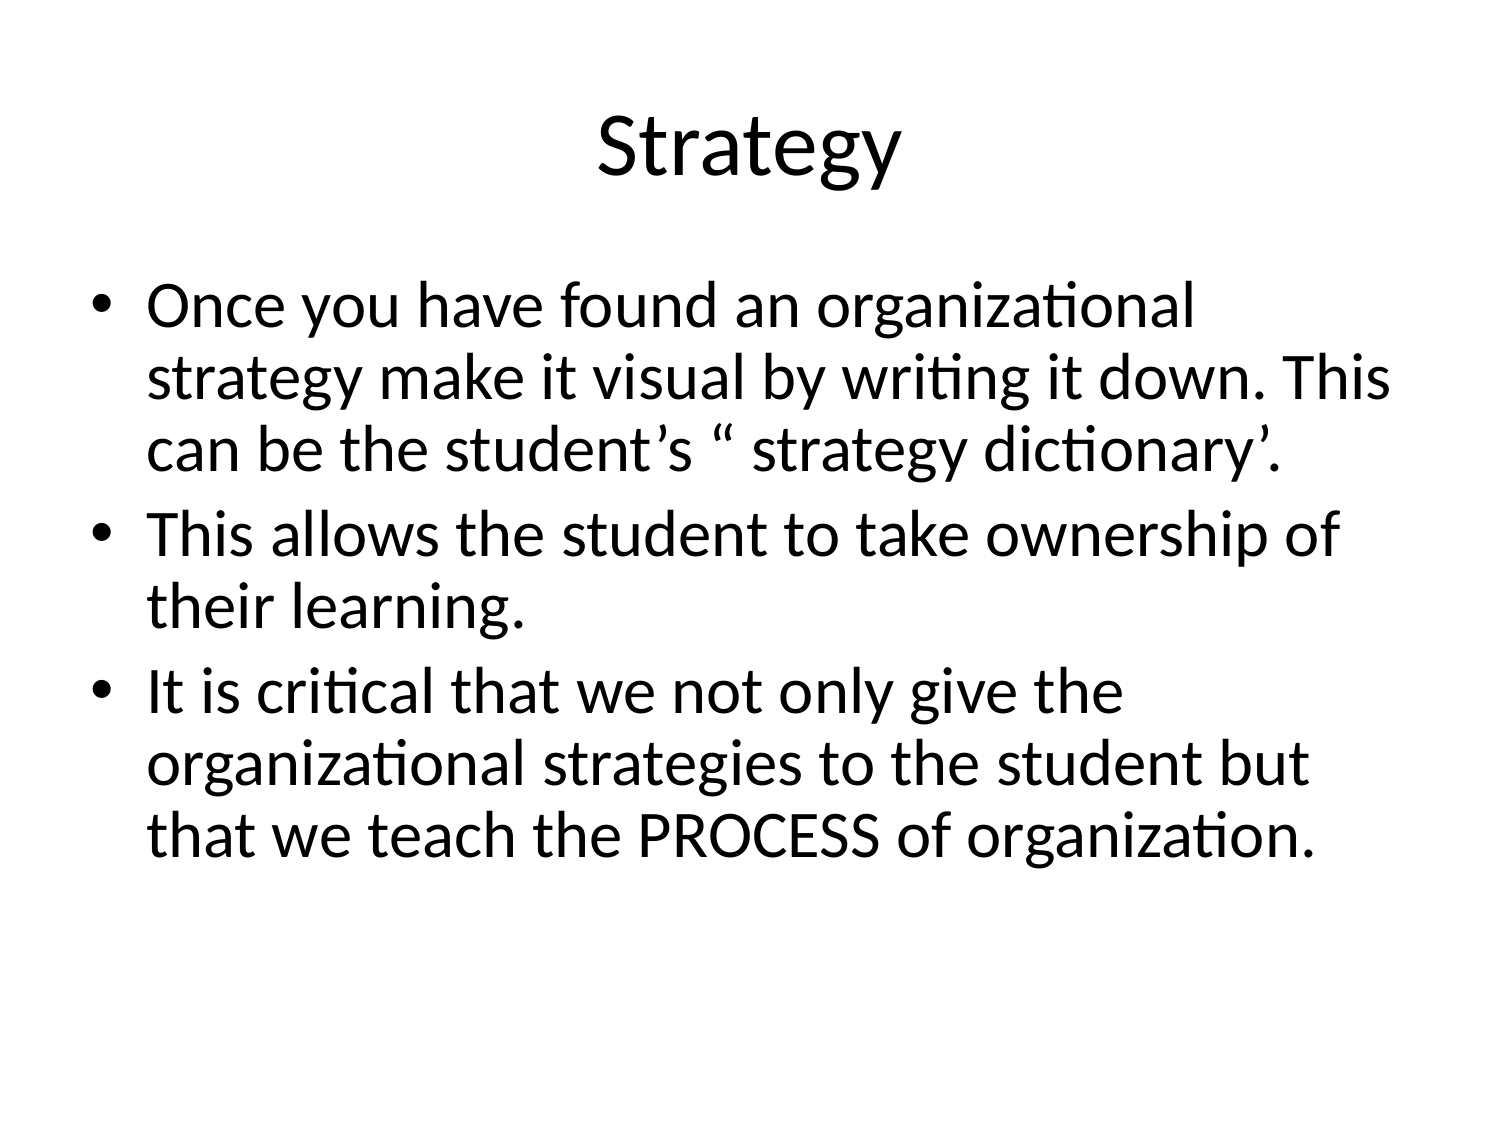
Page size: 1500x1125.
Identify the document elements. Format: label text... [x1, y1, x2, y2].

title Strategy [75, 45, 1425, 233]
list Once you have found an organizational strategy make it visual by writing it down. This can be the student’s “ strategy dictionary’. This allows the student to take ownership of their learning. It is critical that we not only give the organizational strategies to the student but that we teach the PROCESS of organization. [75, 262, 1425, 1005]
